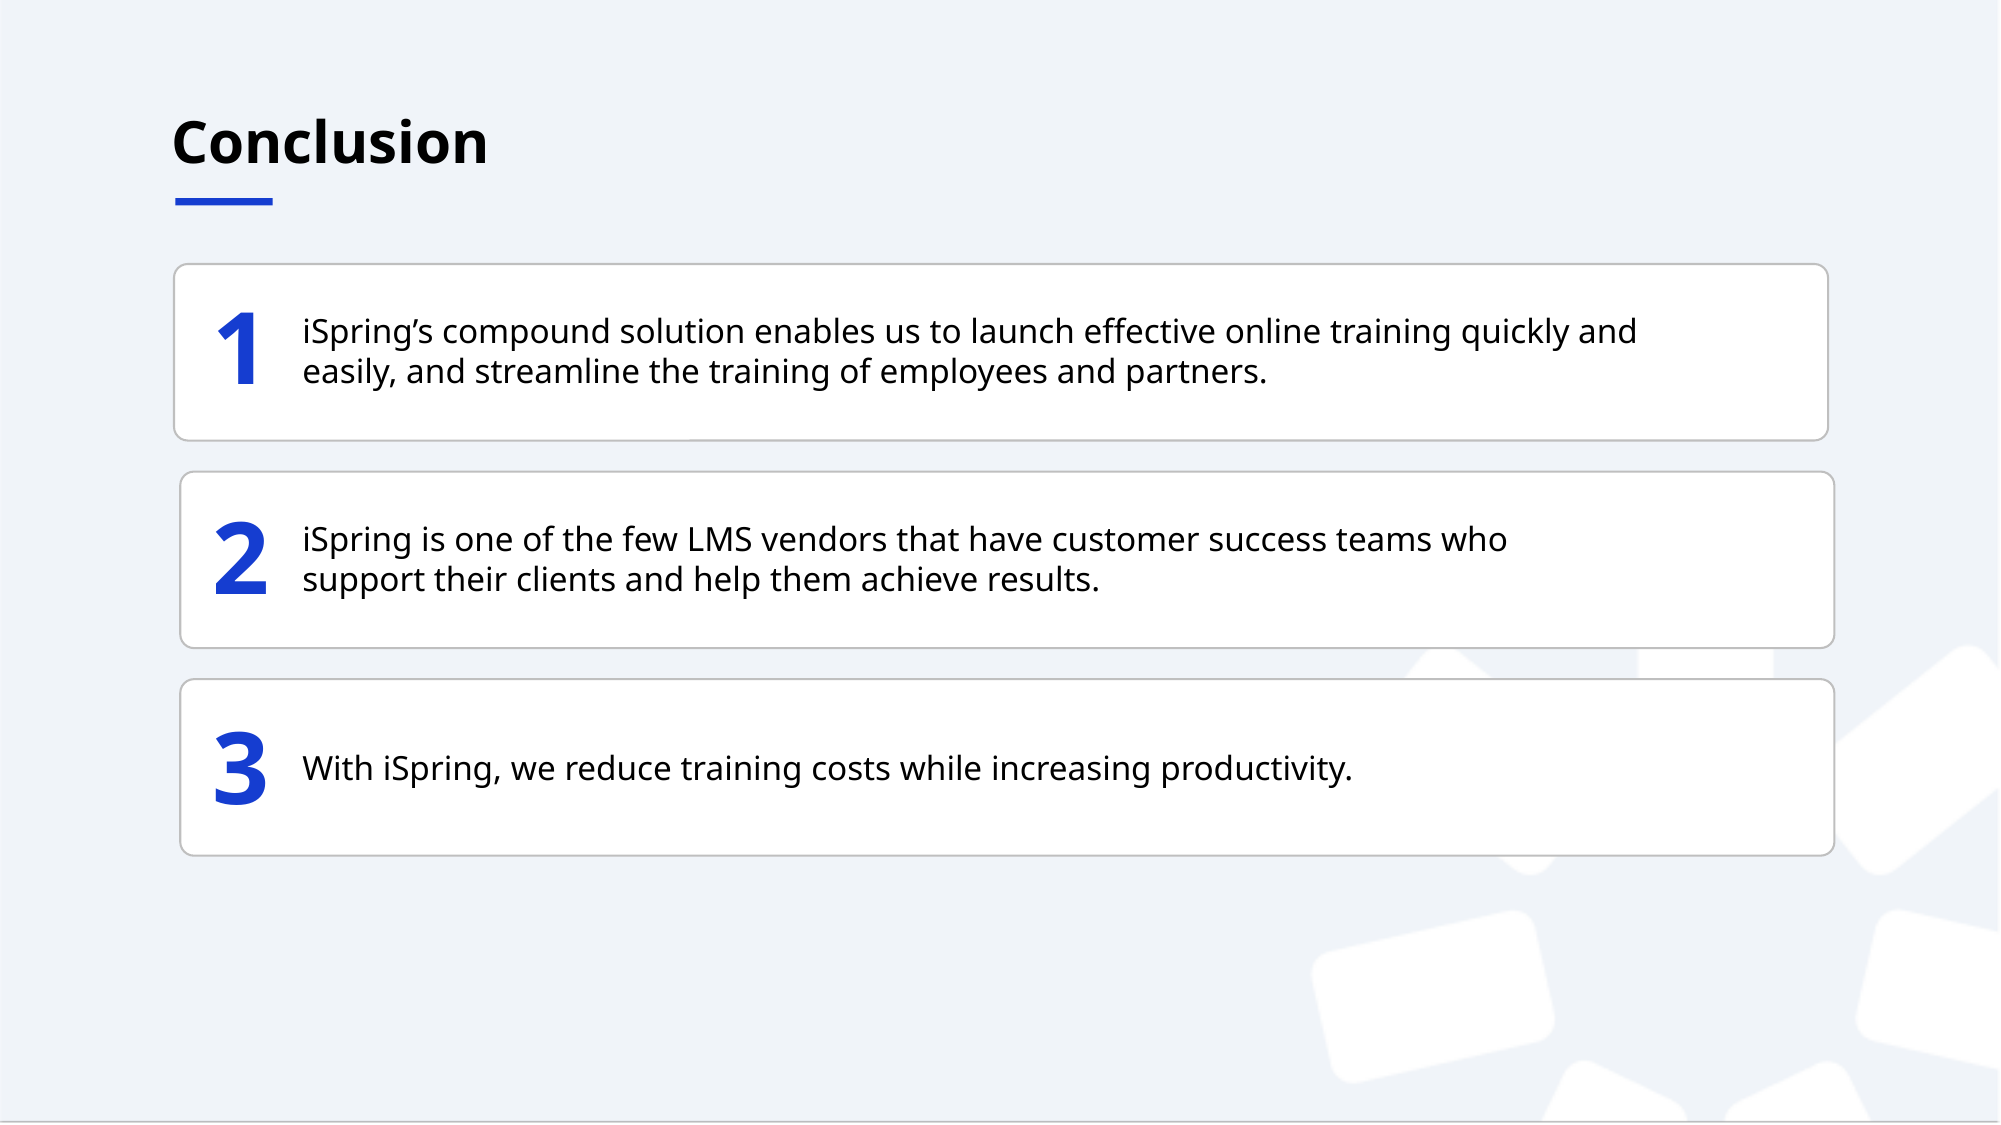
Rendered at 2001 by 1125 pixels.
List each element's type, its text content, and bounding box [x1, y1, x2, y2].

text_box 1 [197, 280, 255, 424]
text_box iSpring’s compound solution enables us to launch effective online training quickly and easily, and streamline the training of employees and partners. [287, 303, 1669, 398]
text_box [174, 197, 274, 206]
title Conclusion [156, 72, 1869, 217]
text_box iSpring is one of the few LMS vendors that have customer success teams who support their clients and help them achieve results. [287, 510, 1563, 606]
text_box [179, 678, 1836, 857]
text_box [179, 470, 1836, 650]
text_box [172, 262, 1830, 442]
text_box 3 [197, 700, 255, 845]
text_box 2 [197, 490, 255, 635]
picture [0, 0, 2001, 1125]
text_box With iSpring, we reduce training costs while increasing productivity. [287, 739, 1563, 795]
